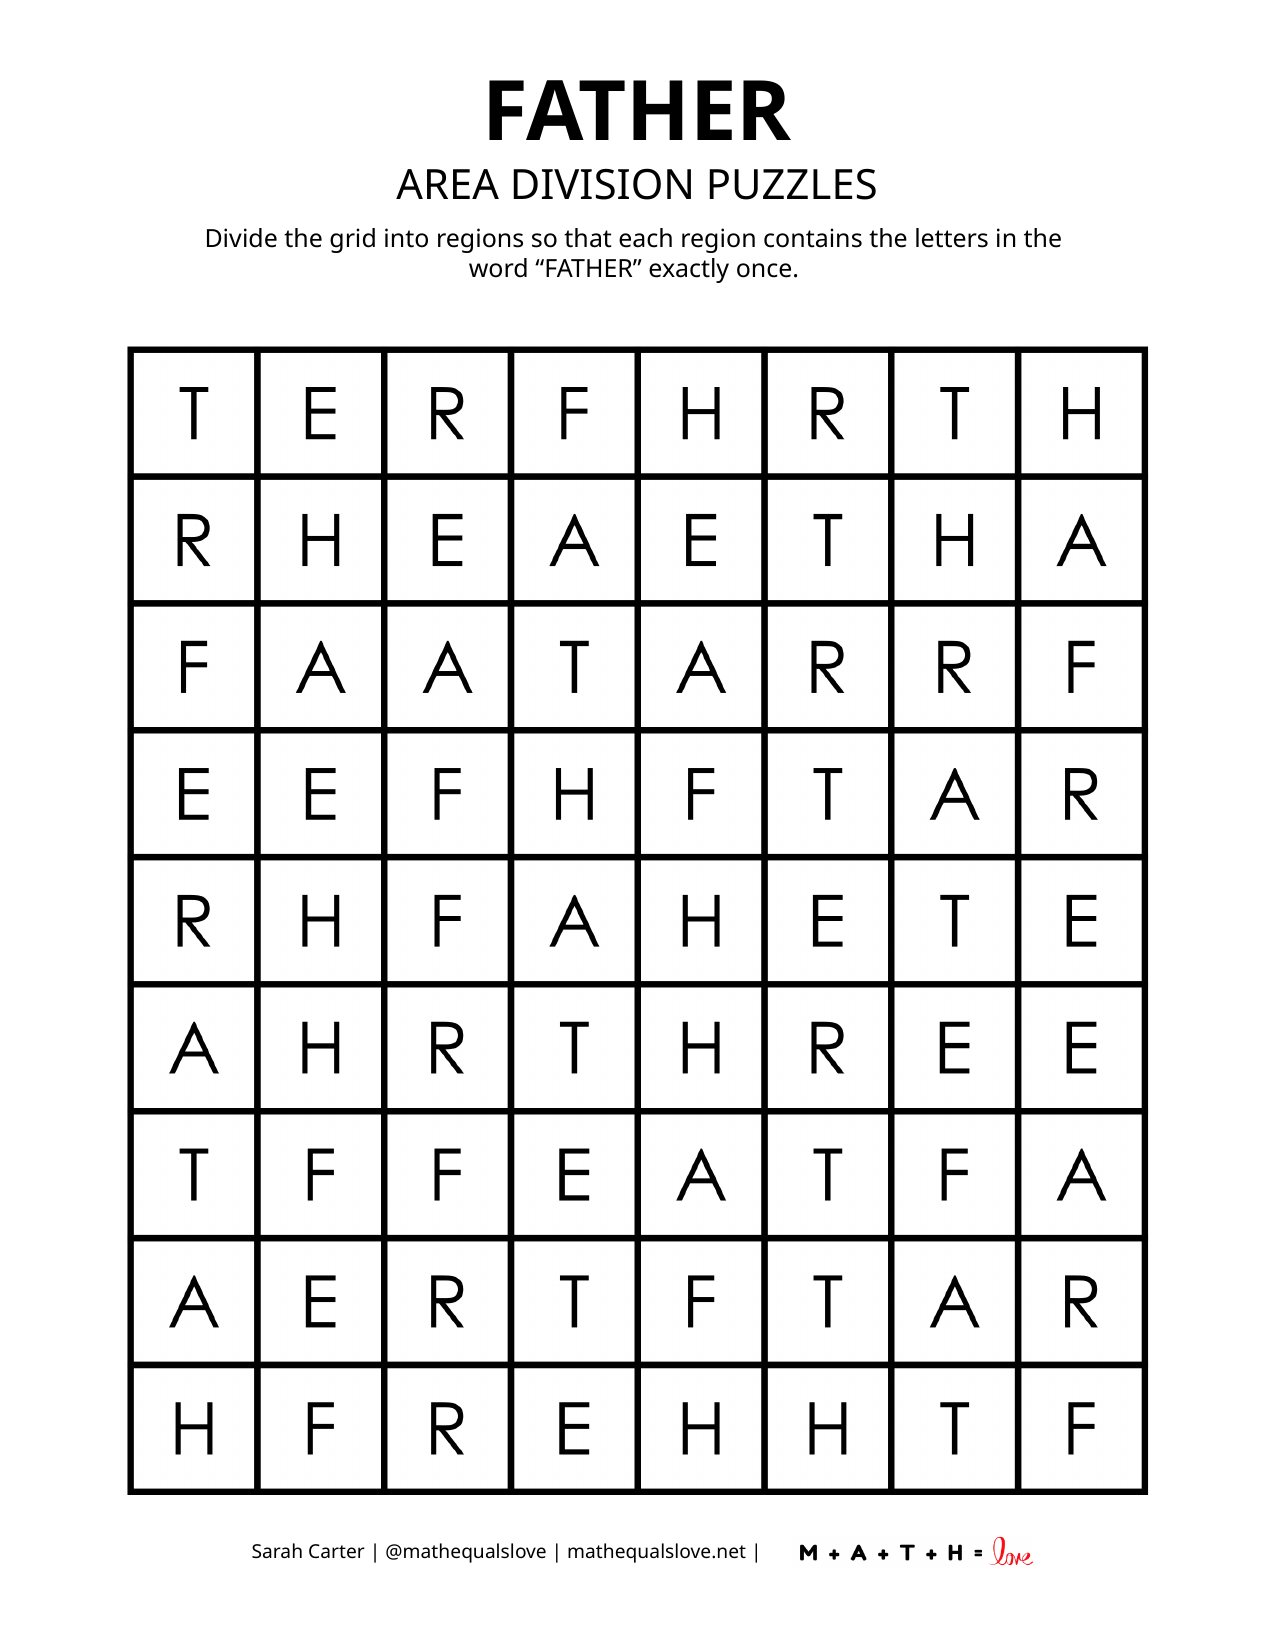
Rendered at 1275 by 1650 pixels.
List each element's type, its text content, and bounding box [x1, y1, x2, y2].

picture [790, 1534, 1039, 1569]
text_box Sarah Carter | @mathequalslove | mathequalslove.net | [236, 1532, 1071, 1570]
text_box Divide the grid into regions so that each region contains the letters in the word “FATHER” exactly once. [0, 214, 1275, 290]
picture [123, 342, 1152, 1498]
text_box FATHER AREA DIVISION PUZZLES [77, 50, 1198, 214]
